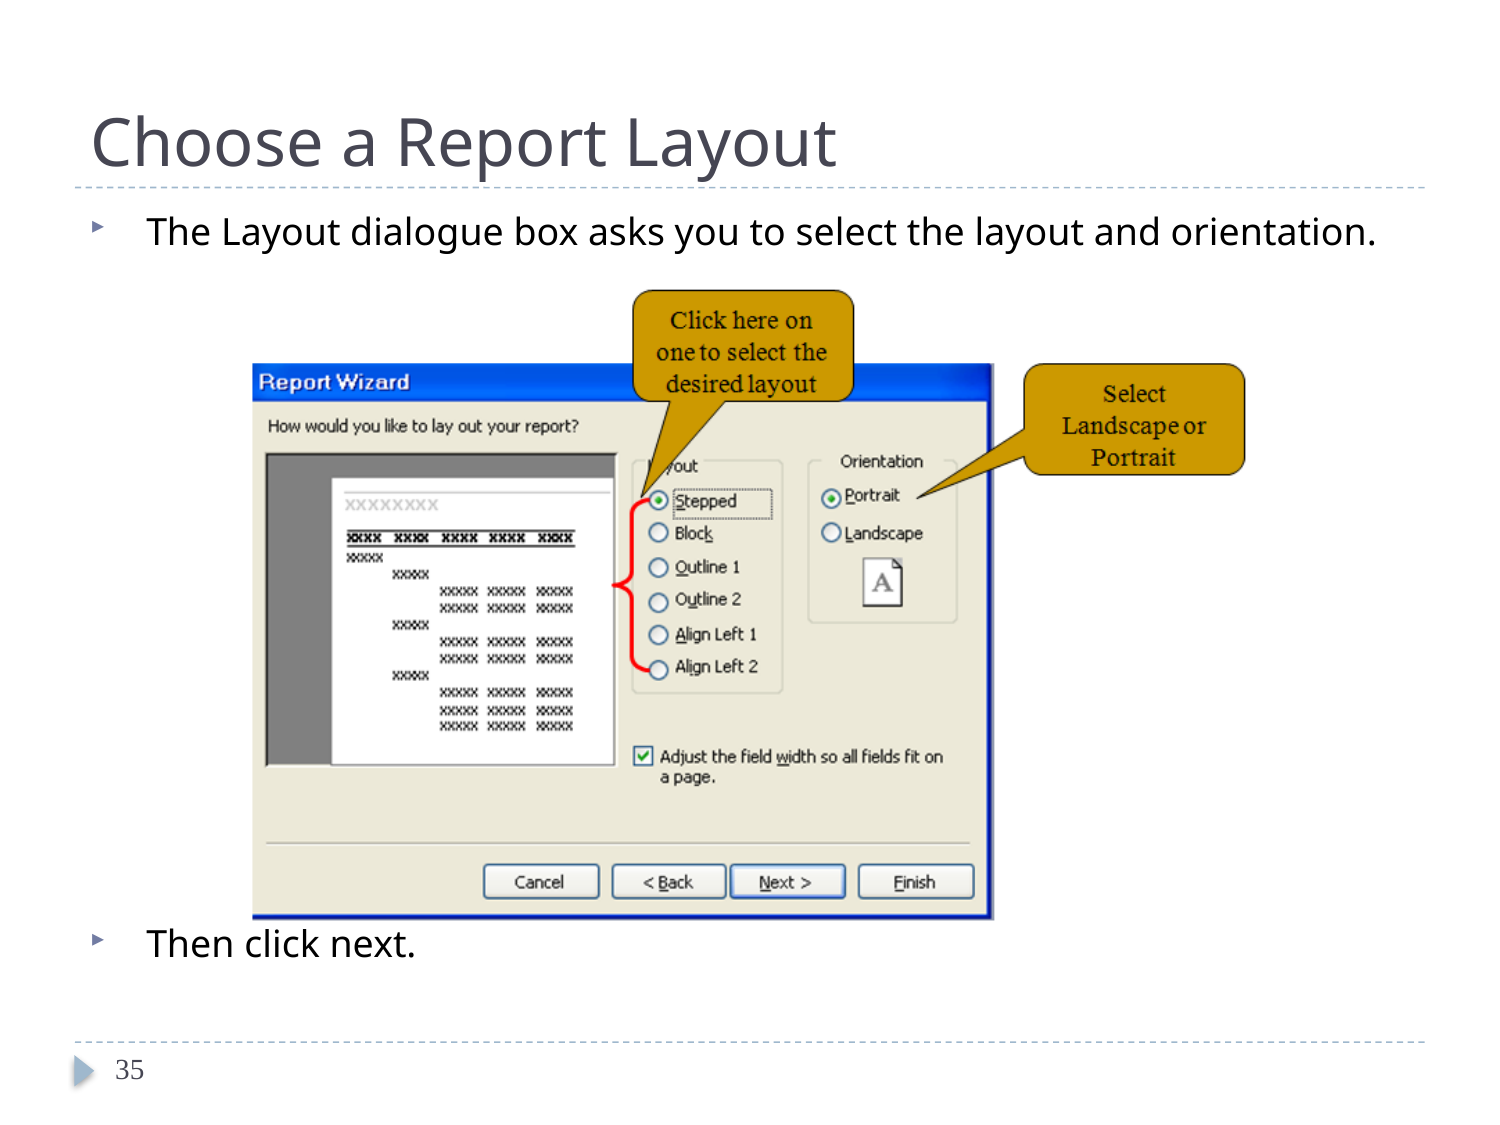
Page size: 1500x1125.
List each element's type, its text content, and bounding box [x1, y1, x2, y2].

list The Layout dialogue box asks you to select the layout and orientation. Then click next. [74, 199, 1426, 1011]
slide_number 35 [100, 1042, 426, 1103]
picture [229, 278, 1258, 929]
title Choose a Report Layout [74, 24, 1426, 188]
